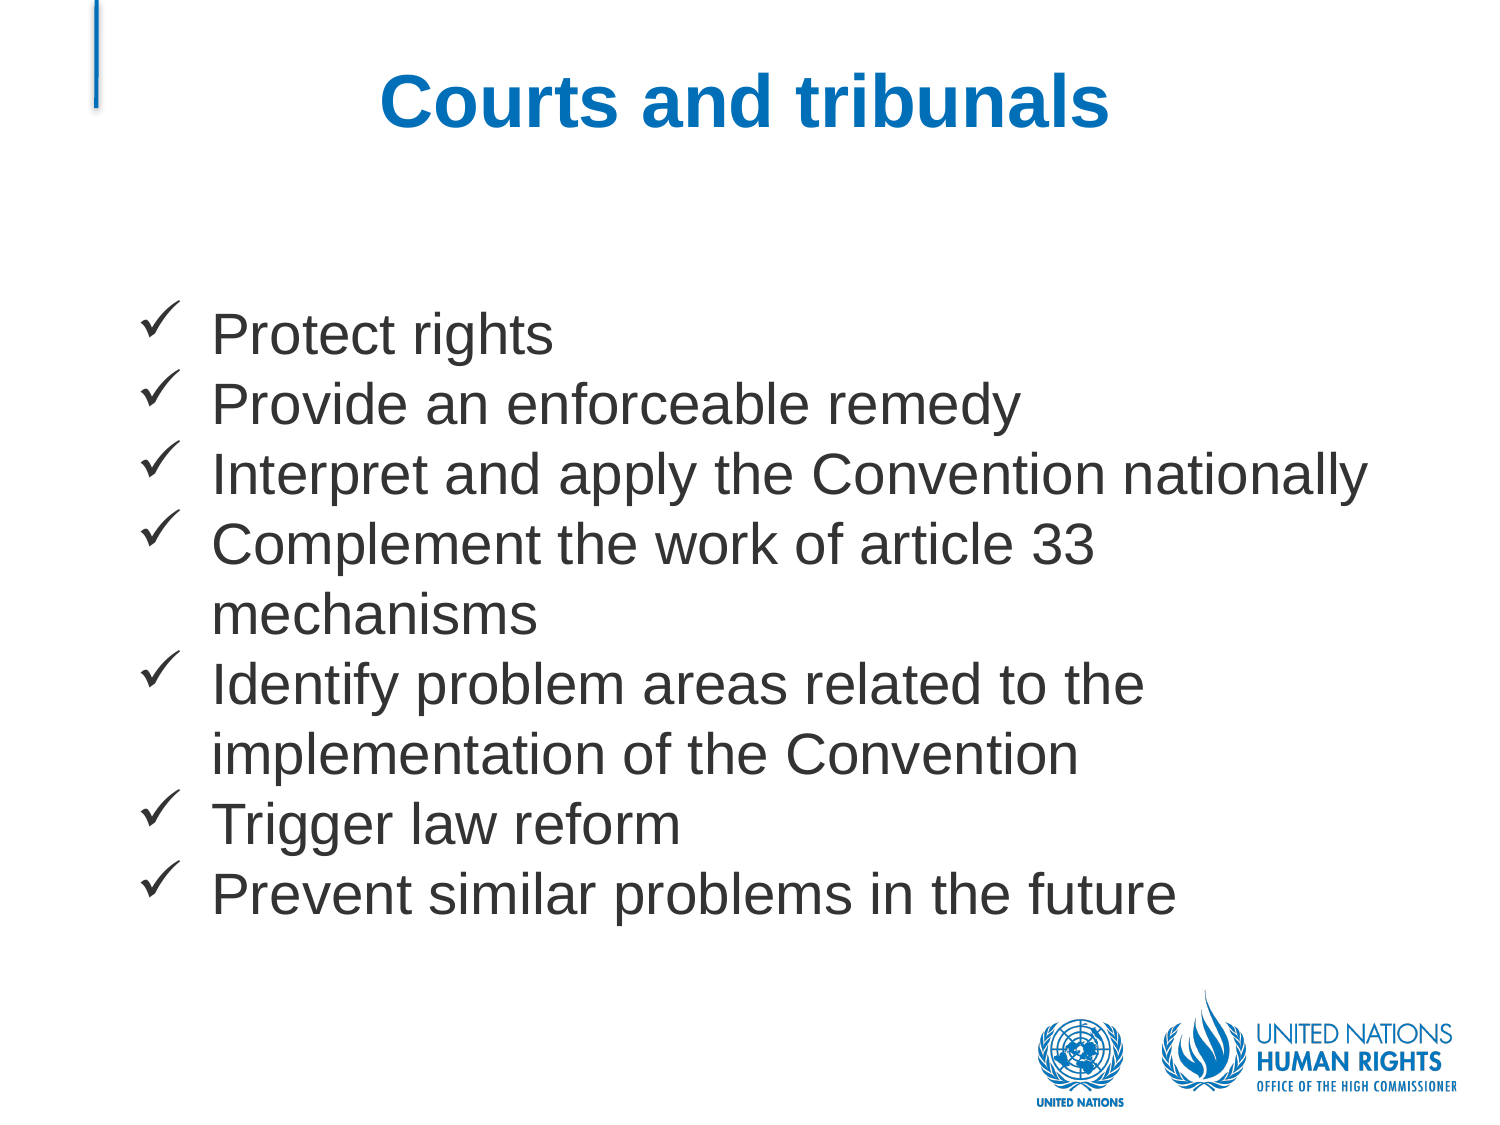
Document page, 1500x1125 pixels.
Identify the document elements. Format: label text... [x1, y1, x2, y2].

picture [1037, 990, 1457, 1107]
title Courts and tribunals [54, 45, 1437, 224]
text_box Protect rights Provide an enforceable remedy Interpret and apply the Convention nationally Complement the work of article 33 mechanisms Identify problem areas related to the implementation of the Convention Trigger law reform Prevent similar problems in the future [121, 223, 1392, 995]
